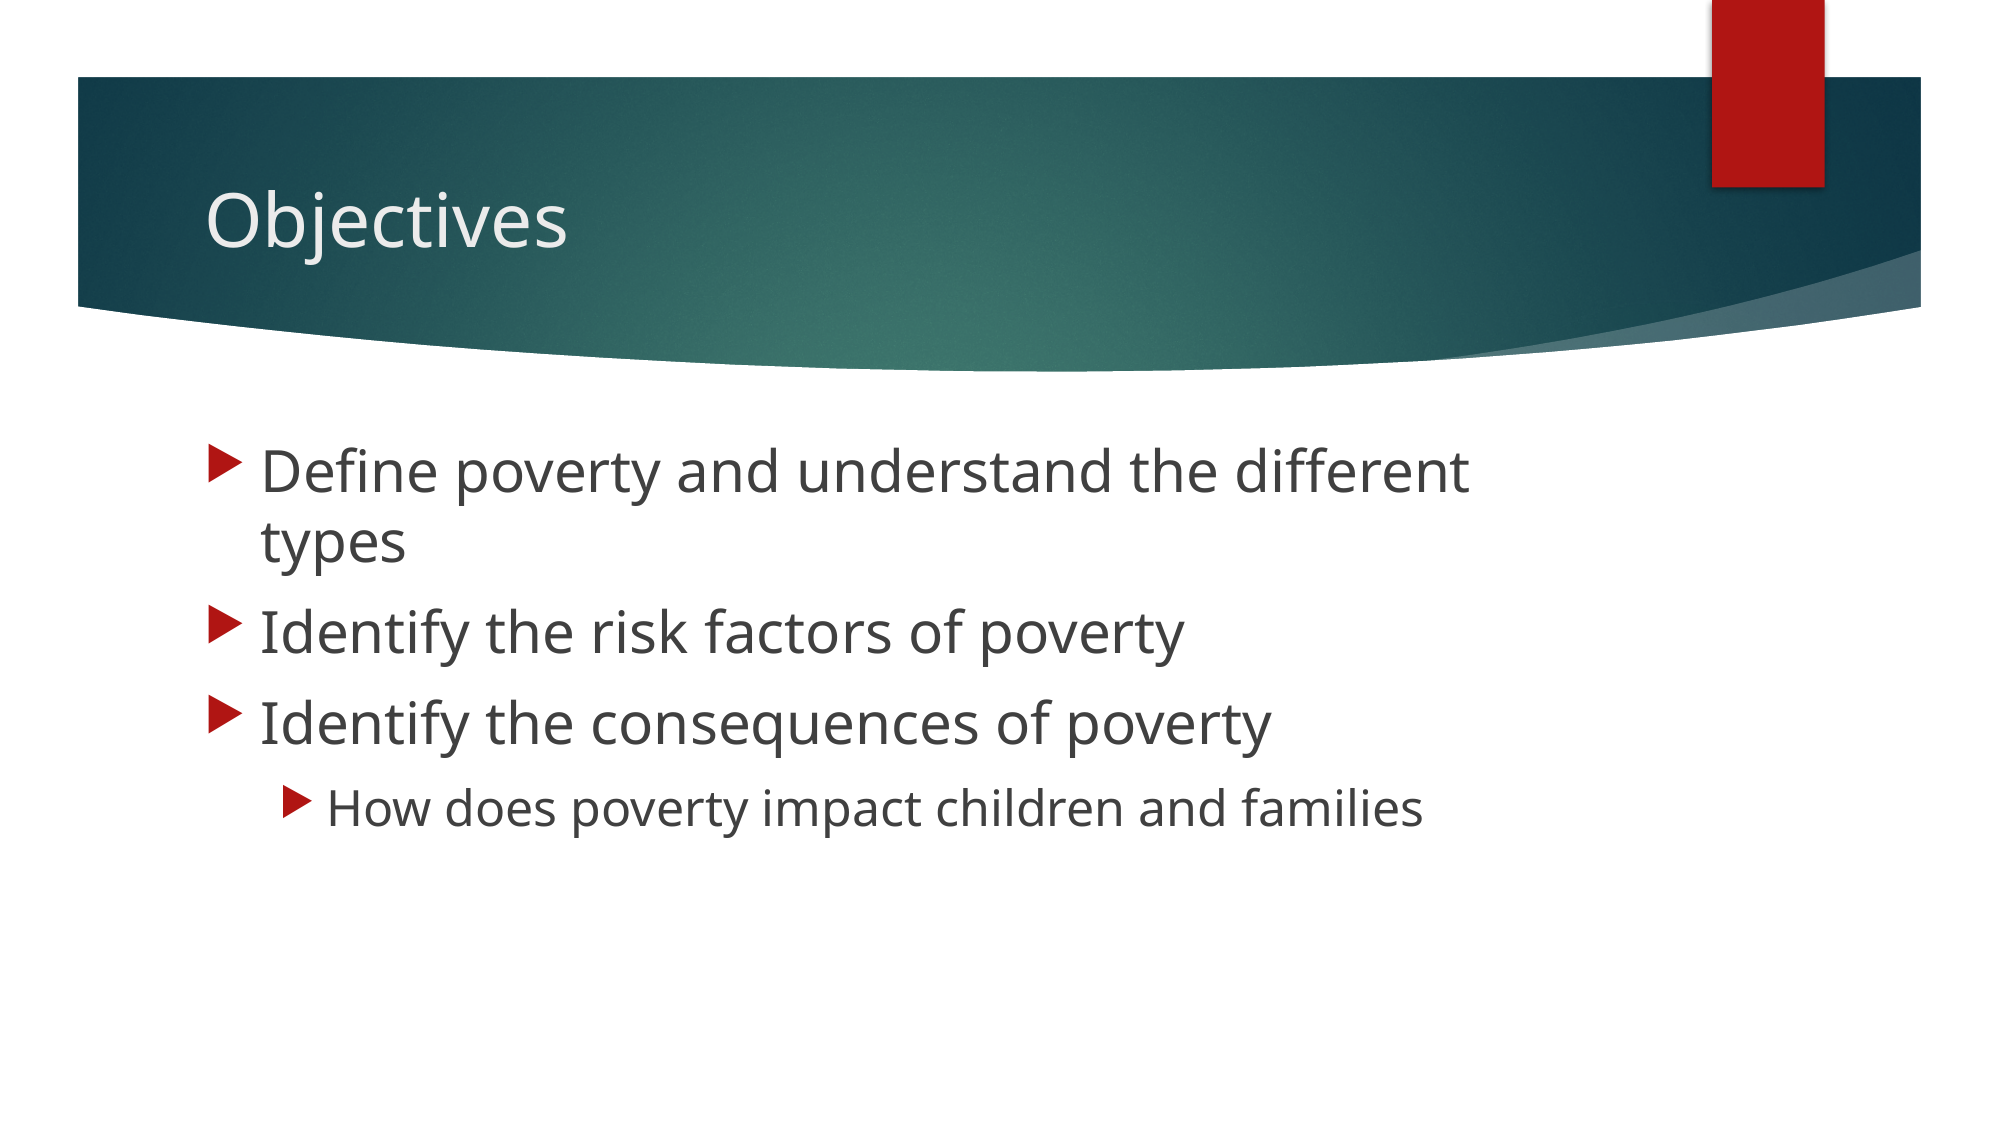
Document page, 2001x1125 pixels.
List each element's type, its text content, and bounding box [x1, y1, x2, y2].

title Objectives [189, 159, 1638, 276]
list Define poverty and understand the different types Identify the risk factors of poverty Identify the consequences of poverty How does poverty impact children and families [189, 427, 1638, 988]
